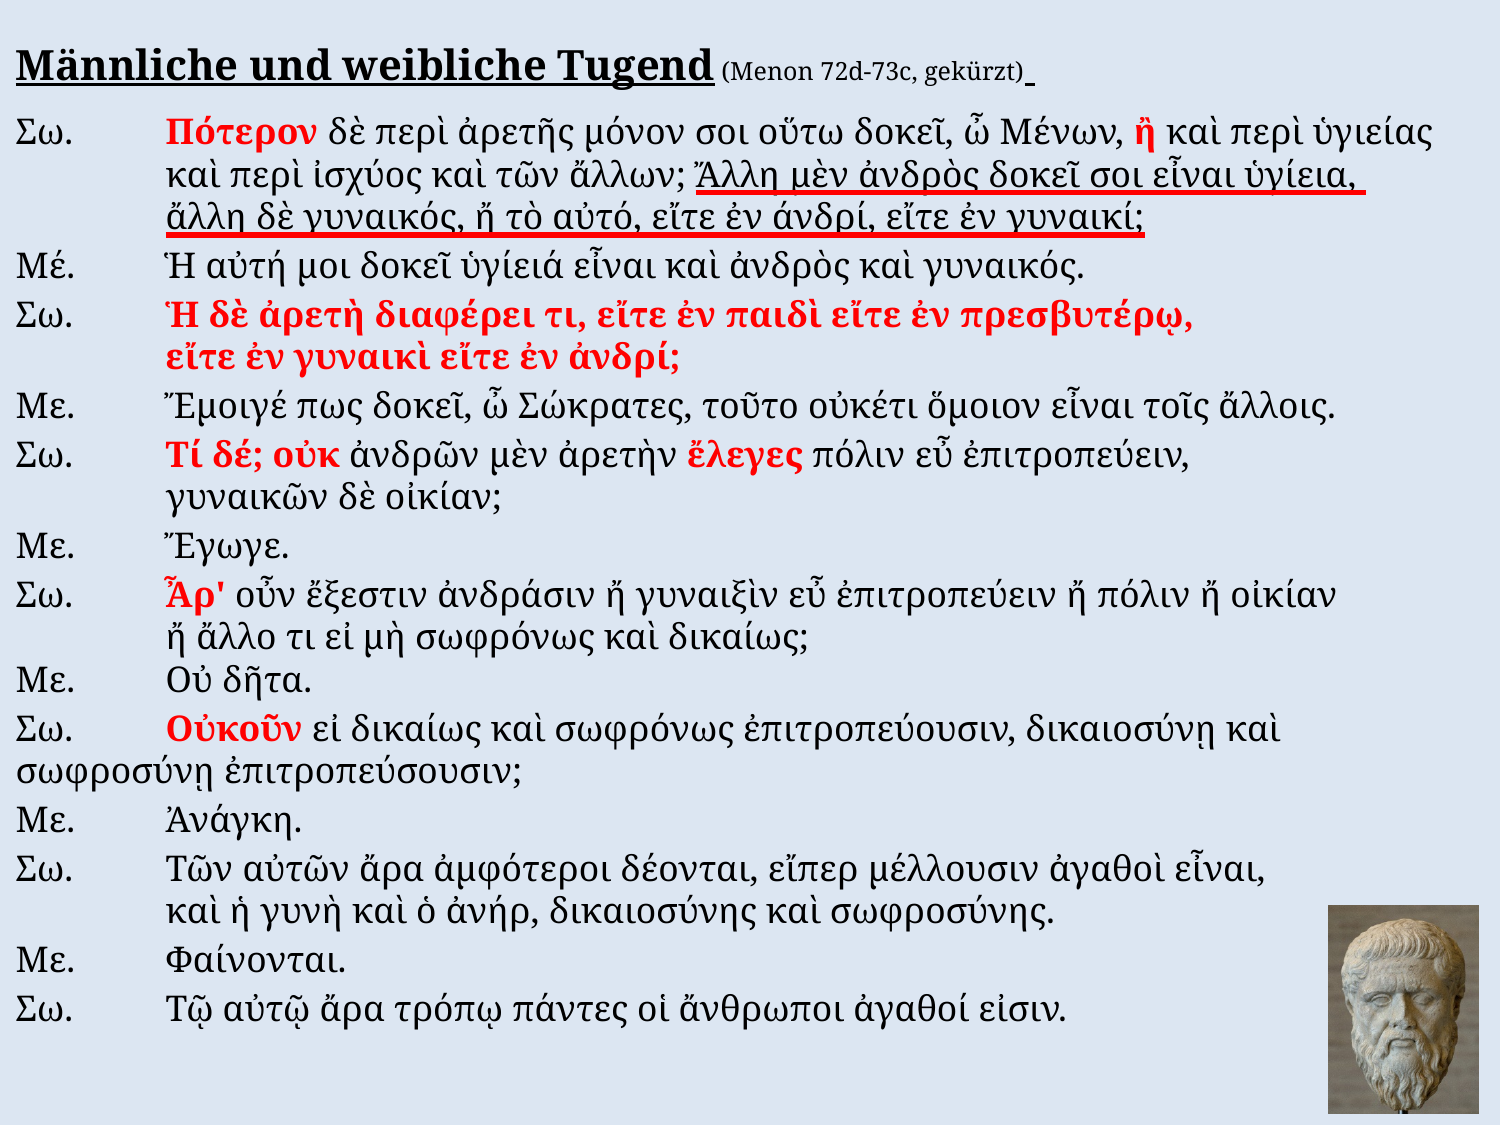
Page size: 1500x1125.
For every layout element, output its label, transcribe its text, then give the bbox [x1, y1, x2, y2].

text_box Männliche und weibliche Tugend (Menon 72d-73c, gekürzt) Σω. Πότερον δὲ περὶ ἀρετῆς μόνον σοι οὕτω δοκεῖ, ὦ Μένων, ἢ καὶ περὶ ὑγιείας καὶ περὶ ἰσχύος καὶ τῶν ἄλλων; Ἄλλη μὲν ἀνδρὸς δοκεῖ σοι εἶναι ὑγίεια, ἄλλη δὲ γυναικός, ἤ τὸ αὐτό, εἴτε ἐν άνδρί, εἴτε ἐν γυναικί; Μέ. Ἡ αὐτή μοι δοκεῖ ὑγίειά εἶναι καὶ ἀνδρὸς καὶ γυναικός. Σω. Ἡ δὲ ἀρετὴ διαφέρει τι, εἴτε ἐν παιδὶ εἴτε ἐν πρεσβυτέρῳ, εἴτε ἐν γυναικὶ εἴτε ἐν ἀνδρί; Με. Ἔμοιγέ πως δοκεῖ, ὦ Σώκρατες, τοῦτο οὐκέτι ὅμοιον εἶναι τοῖς ἄλλοις. Σω. Τί δέ; οὐκ ἀνδρῶν μὲν ἀρετὴν ἔλεγες πόλιν εὖ ἐπιτροπεύειν, γυναικῶν δὲ οἰκίαν; Με. Ἔγωγε. Σω. Ἆρ' οὖν ἔξεστιν ἀνδράσιν ἤ γυναιξὶν εὖ ἐπιτροπεύειν ἤ πόλιν ἤ οἰκίαν ἤ ἄλλο τι εἰ μὴ σωφρόνως καὶ δικαίως; Με. Οὐ δῆτα. Σω. Οὐκοῦν εἰ δικαίως καὶ σωφρόνως ἐπιτροπεύουσιν, δικαιοσύνῃ καὶ σωφροσύνῃ ἐπιτροπεύσουσιν; Με. Ἀνάγκη. Σω. Τῶν αὐτῶν ἄρα ἀμφότεροι δέονται, εἴπερ μέλλουσιν ἀγαθοὶ εἶναι, καὶ ἡ γυνὴ καὶ ὁ ἀνήρ, δικαιοσύνης καὶ σωφροσύνης. Με. Φαίνονται. Σω. Τῷ αὐτῷ ἄρα τρόπῳ πάντες οἱ ἄνθρωποι ἀγαθοί εἰσιν. [0, 30, 1480, 1036]
picture [1328, 904, 1479, 1114]
